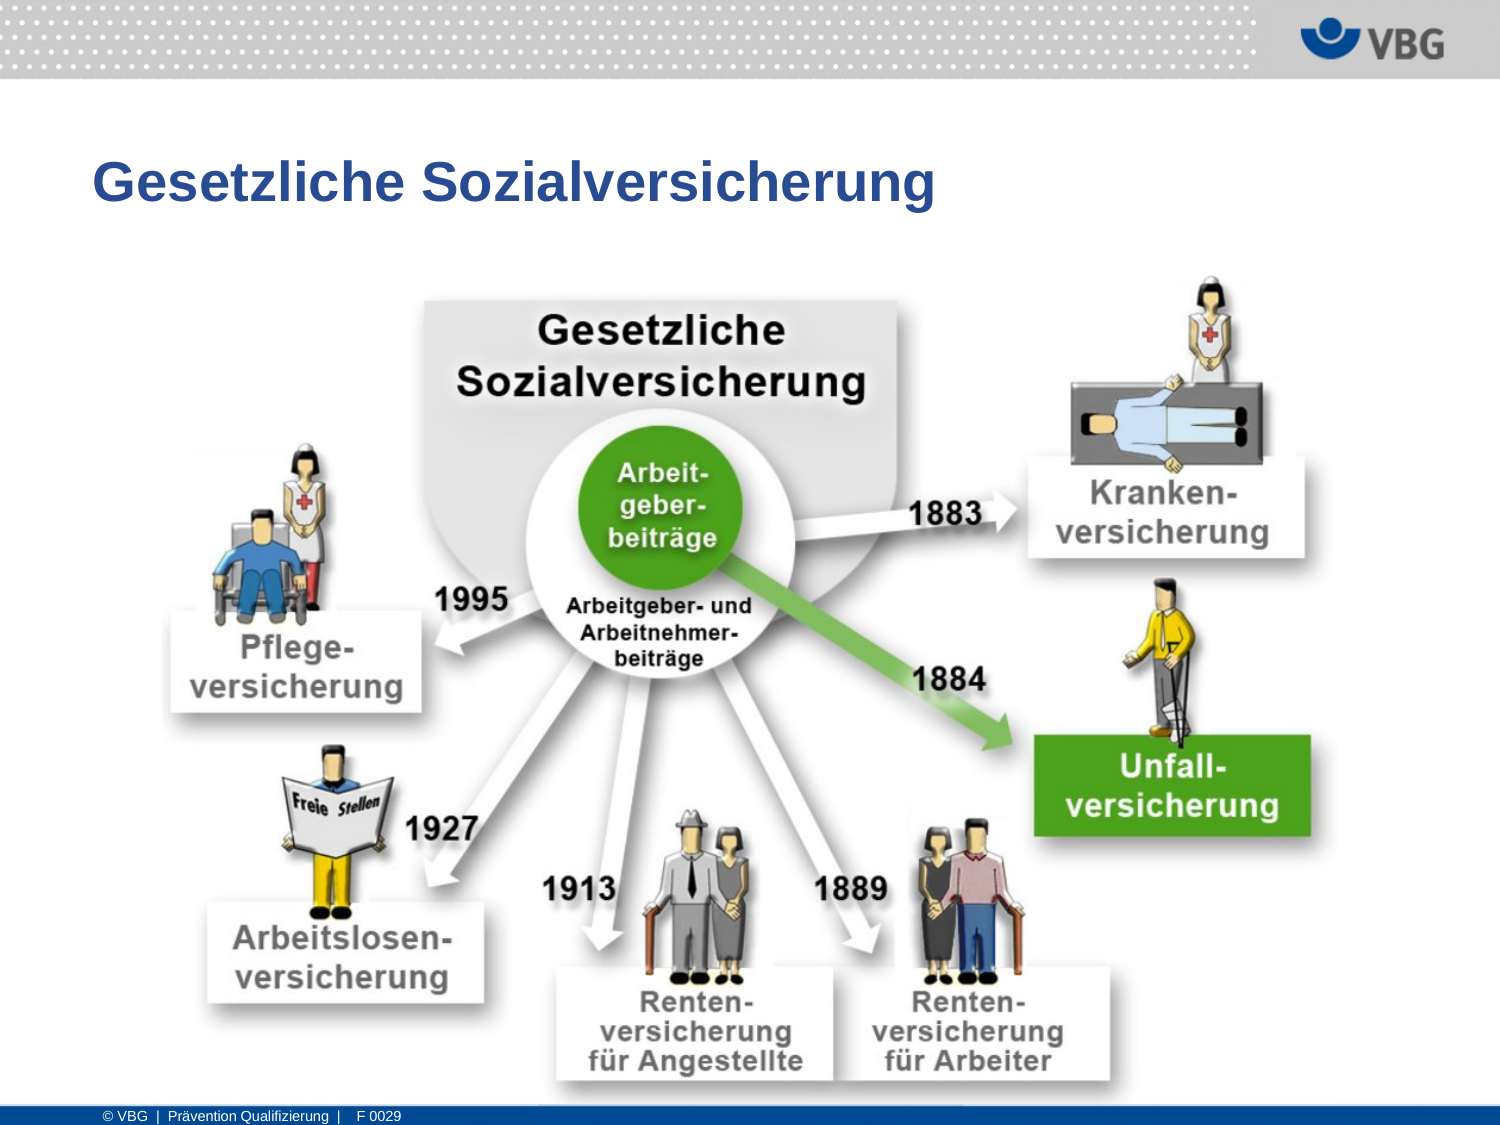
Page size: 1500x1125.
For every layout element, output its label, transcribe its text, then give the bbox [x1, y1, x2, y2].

picture [0, 0, 1500, 1125]
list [162, 270, 1338, 1104]
title Gesetzliche Sozialversicherung [92, 112, 1410, 254]
list F 0029 [356, 1108, 547, 1125]
